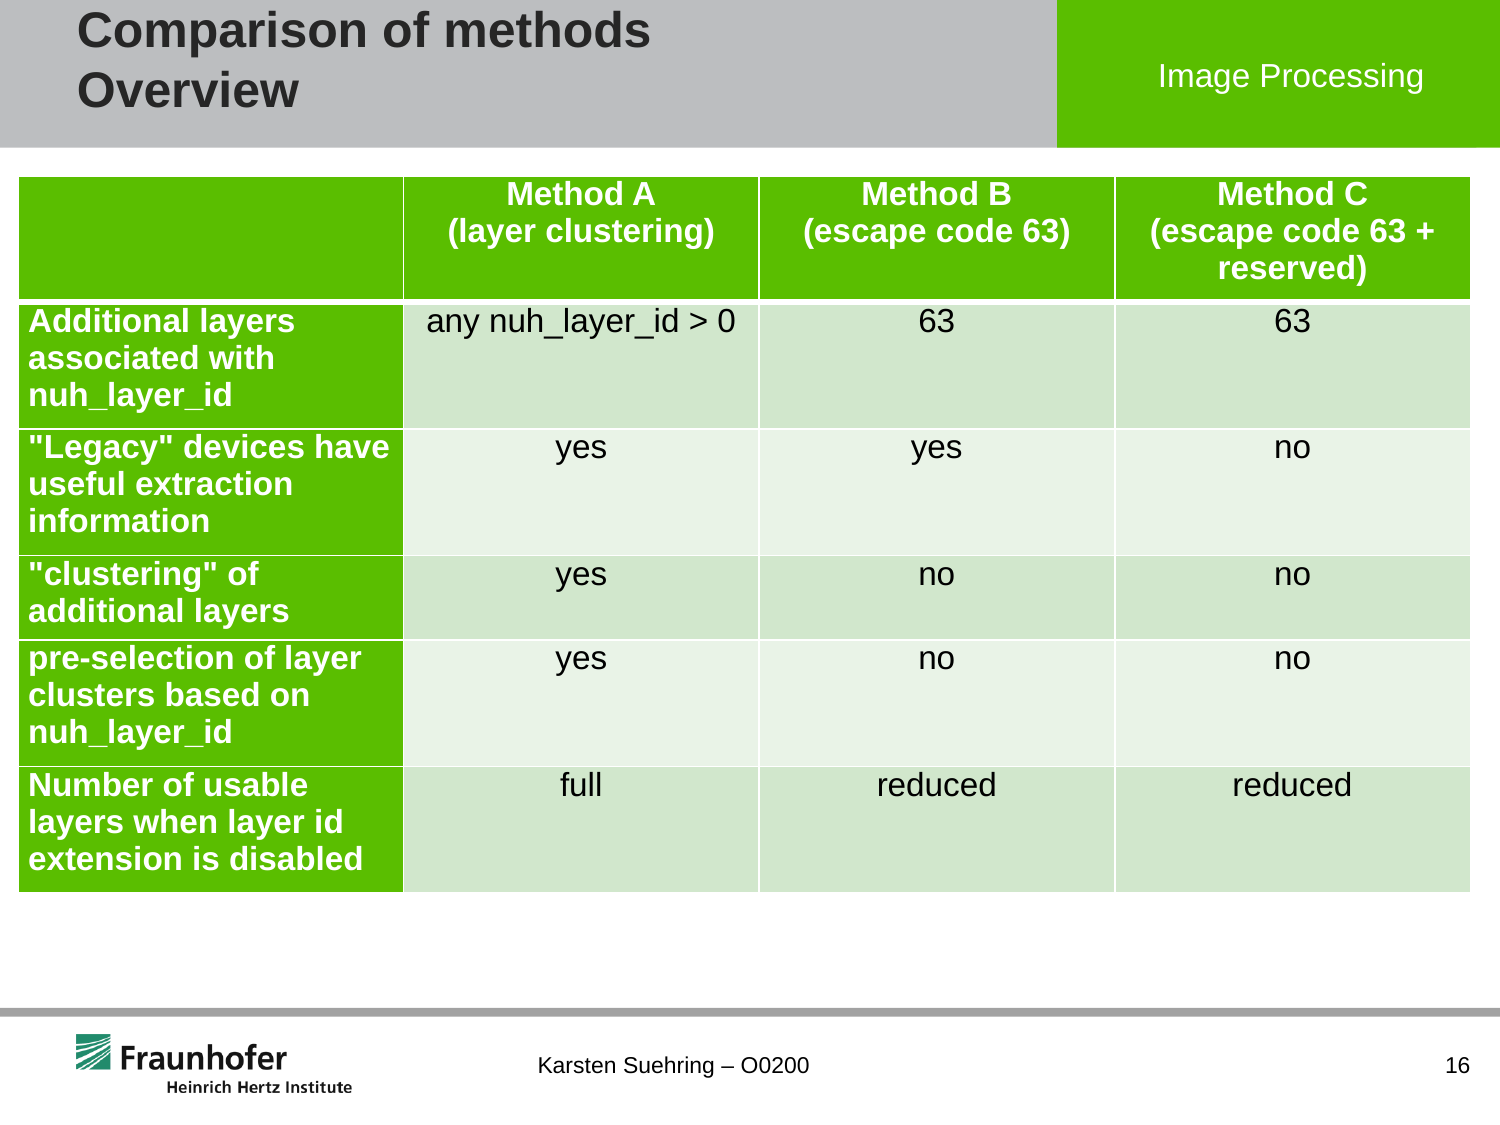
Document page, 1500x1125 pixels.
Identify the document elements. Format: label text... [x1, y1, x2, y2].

table_header Method C (escape code 63 + reserved) [1116, 177, 1470, 299]
table_cell 63 [760, 305, 1114, 428]
picture [76, 1034, 352, 1093]
table_cell yes [404, 430, 758, 555]
slide_number 16 [1394, 1034, 1471, 1094]
table_header [19, 177, 403, 299]
table_cell yes [404, 556, 758, 639]
table_cell 63 [1116, 305, 1470, 428]
table_cell no [760, 641, 1114, 766]
table_cell reduced [760, 767, 1114, 892]
table_cell full [404, 767, 758, 892]
table_header Method A (layer clustering) [404, 177, 758, 299]
footer Karsten Suehring – O0200 [442, 1034, 1008, 1094]
table_cell no [1116, 641, 1470, 766]
table_cell no [1116, 556, 1470, 639]
table_cell "Legacy" devices have useful extraction information [19, 430, 403, 555]
table_cell reduced [1116, 767, 1470, 892]
table_cell any nuh_layer_id > 0 [404, 305, 758, 428]
table_cell no [760, 556, 1114, 639]
table_cell "clustering" of additional layers [19, 556, 403, 639]
table_cell Number of usable layers when layer id extension is disabled [19, 767, 403, 892]
table_cell no [1116, 430, 1470, 555]
table_cell yes [404, 641, 758, 766]
table_header Method B (escape code 63) [760, 177, 1114, 299]
title Comparison of methods Overview [76, 58, 1022, 118]
table_cell Additional layers associated with nuh_layer_id [19, 305, 403, 428]
table_cell pre-selection of layer clusters based on nuh_layer_id [19, 641, 403, 766]
table_cell yes [760, 430, 1114, 555]
